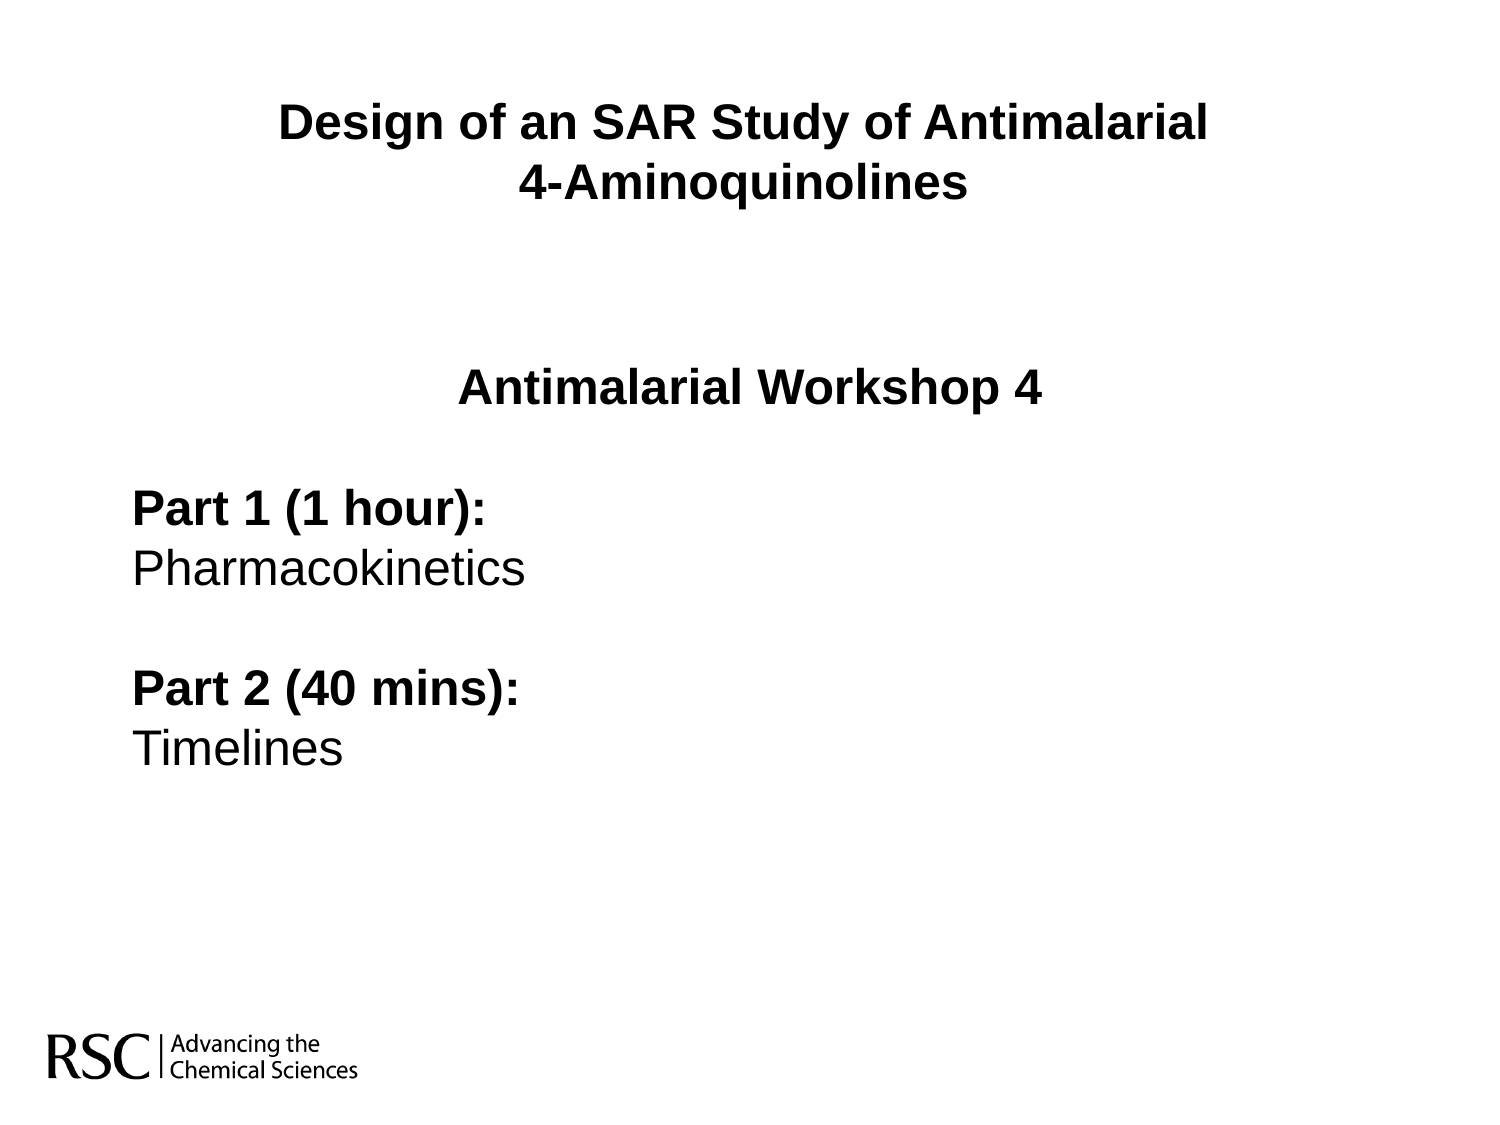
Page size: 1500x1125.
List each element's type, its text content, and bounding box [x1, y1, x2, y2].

text_box Design of an SAR Study of Antimalarial 4-Aminoquinolines [242, 81, 1247, 217]
text_box Antimalarial Workshop 4 Part 1 (1 hour): Pharmacokinetics Part 2 (40 mins): Timelines [117, 347, 1383, 783]
